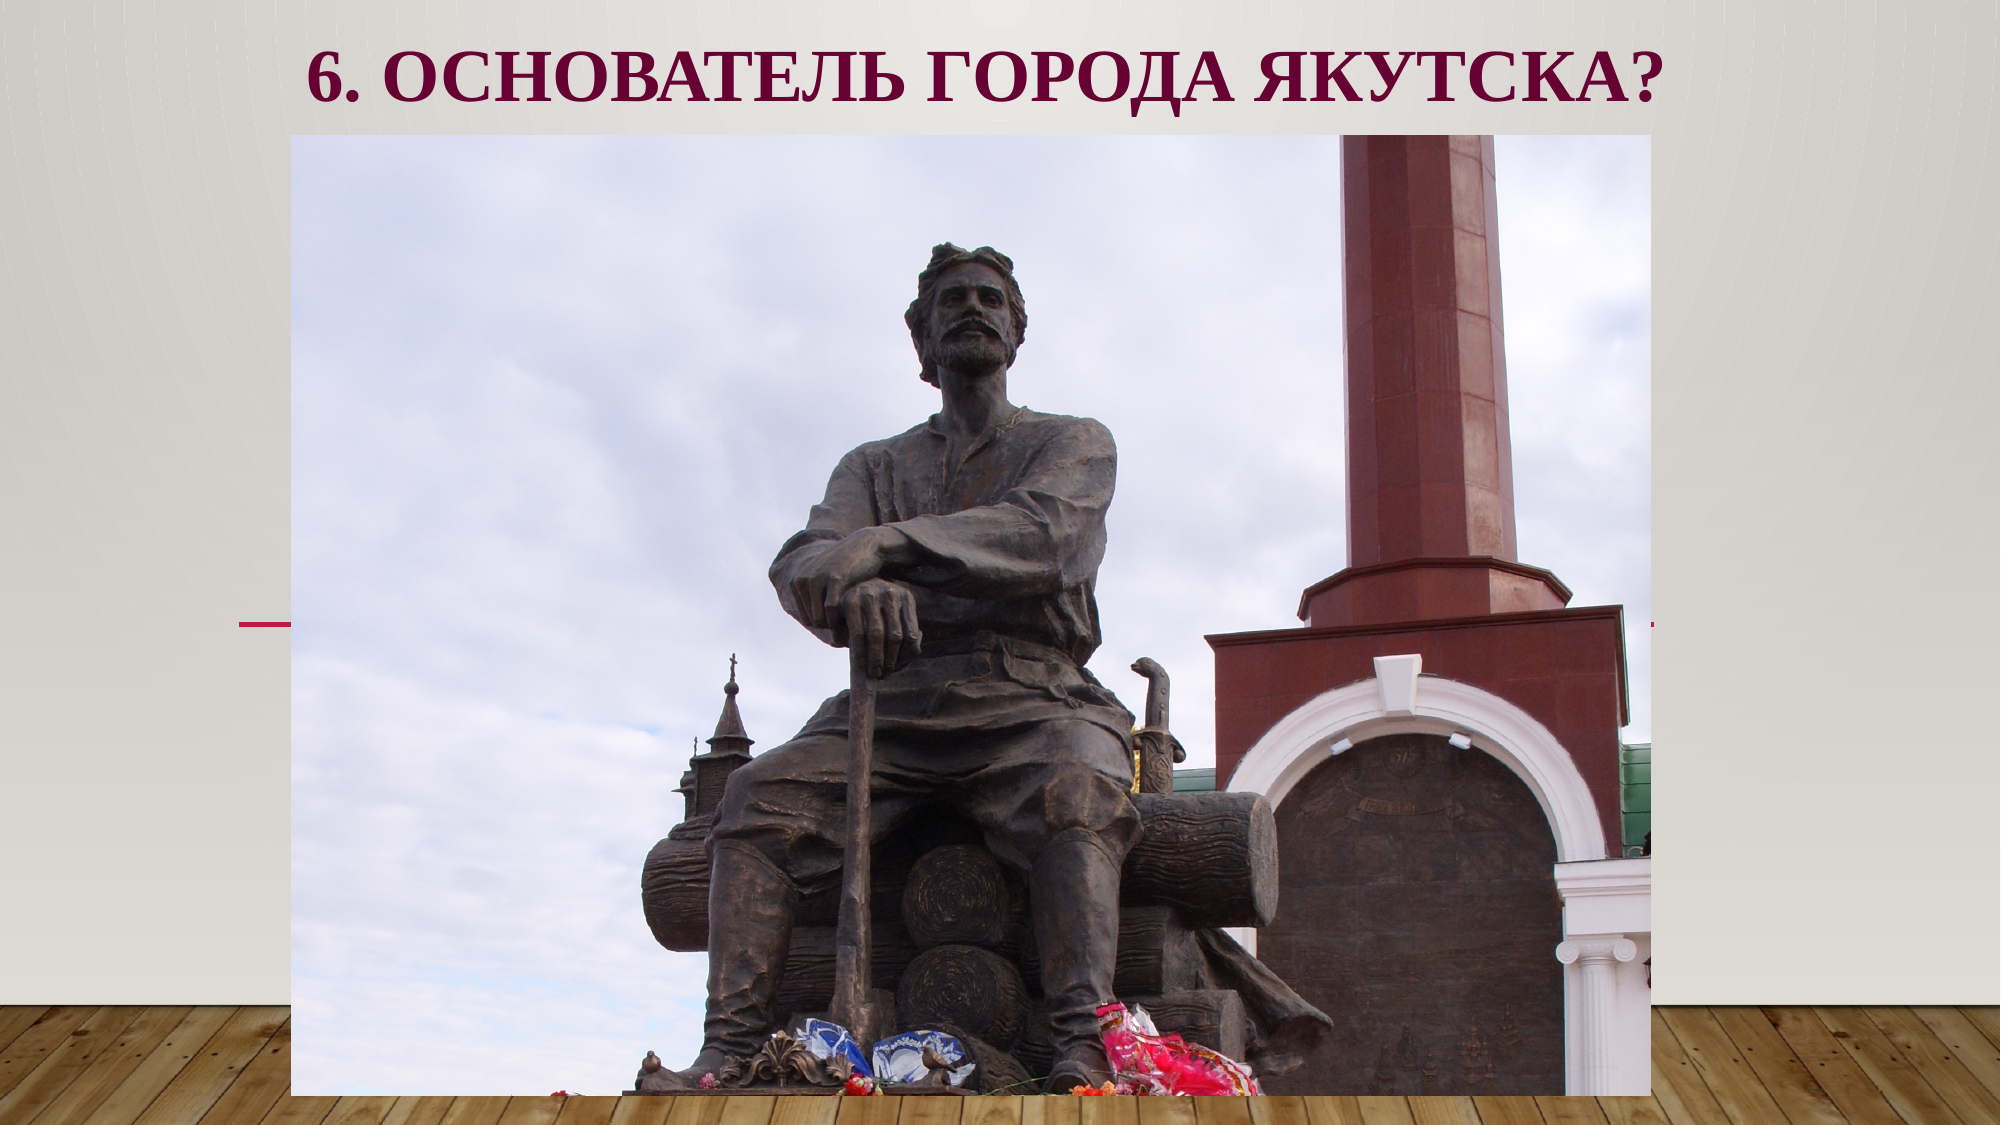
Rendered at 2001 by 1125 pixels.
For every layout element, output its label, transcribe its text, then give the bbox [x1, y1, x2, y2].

title 6. Основатель города Якутска? [291, 0, 1709, 216]
picture [0, 135, 2000, 1125]
